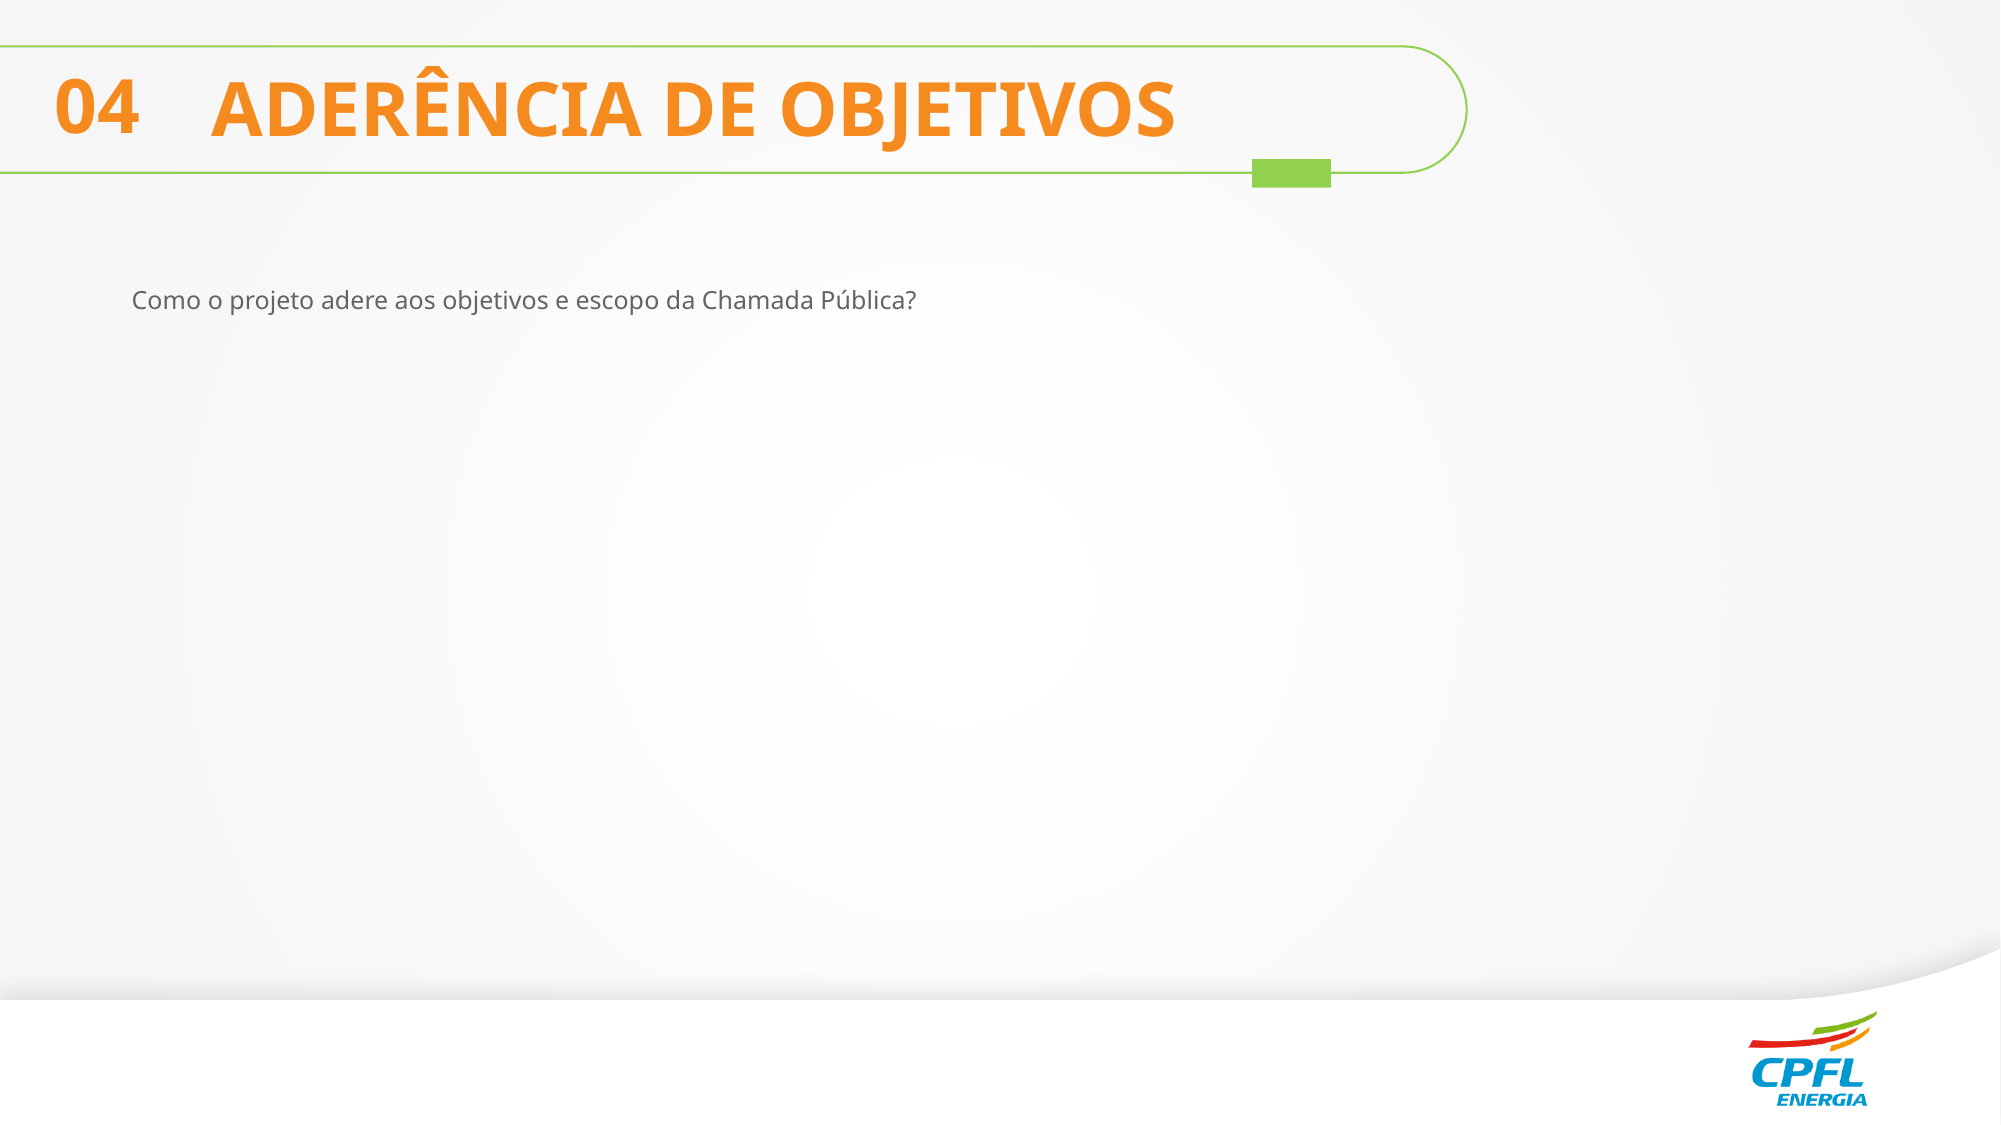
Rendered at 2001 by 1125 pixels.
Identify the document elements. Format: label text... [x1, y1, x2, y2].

picture [1782, 1096, 1790, 1106]
text_box Como o projeto adere aos objetivos e escopo da Chamada Pública? [116, 277, 1102, 323]
text_box [0, 45, 1468, 174]
picture [0, 0, 2001, 1000]
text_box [160, 54, 1331, 188]
picture [1748, 1011, 1877, 1106]
